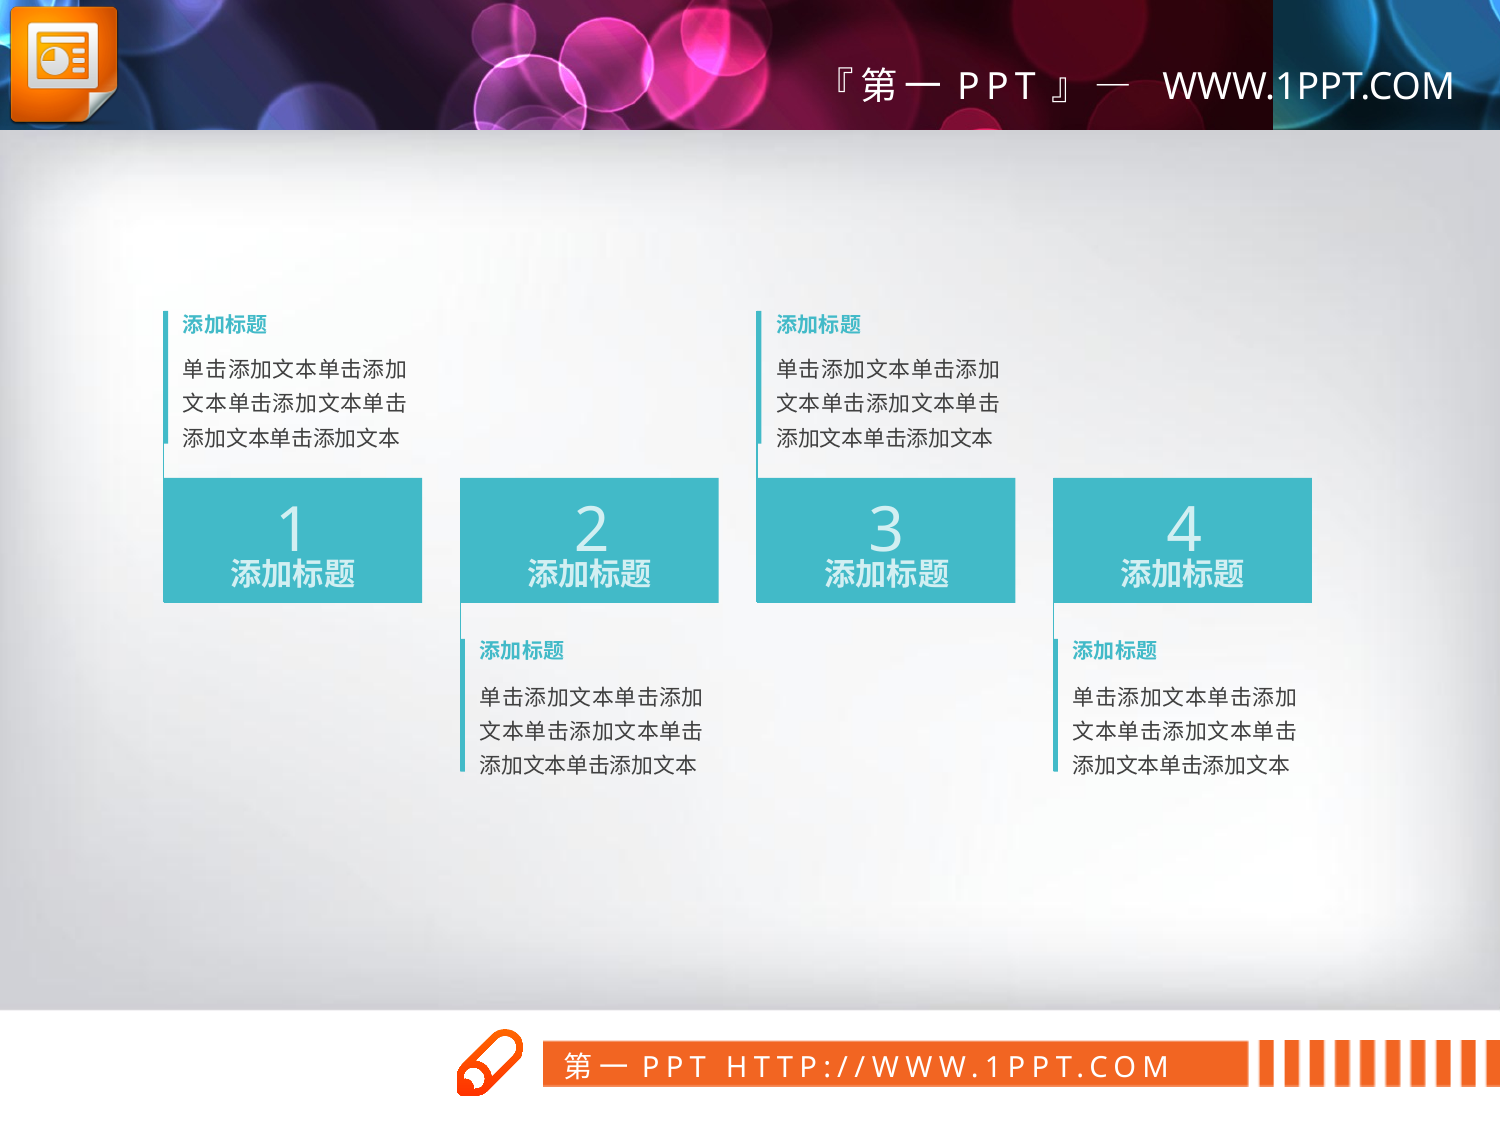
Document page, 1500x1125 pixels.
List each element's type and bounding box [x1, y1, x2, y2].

text_box [1053, 477, 1313, 604]
picture [543, 1040, 1500, 1087]
text_box [163, 477, 423, 604]
text_box [460, 611, 466, 635]
text_box [167, 306, 423, 460]
text_box [464, 632, 719, 788]
text_box [756, 477, 1016, 604]
text_box [460, 477, 719, 604]
text_box [1057, 632, 1313, 788]
picture [0, 0, 1500, 1012]
text_box [756, 461, 762, 477]
text_box [163, 464, 169, 477]
text_box [1053, 611, 1059, 635]
text_box [761, 306, 1016, 460]
